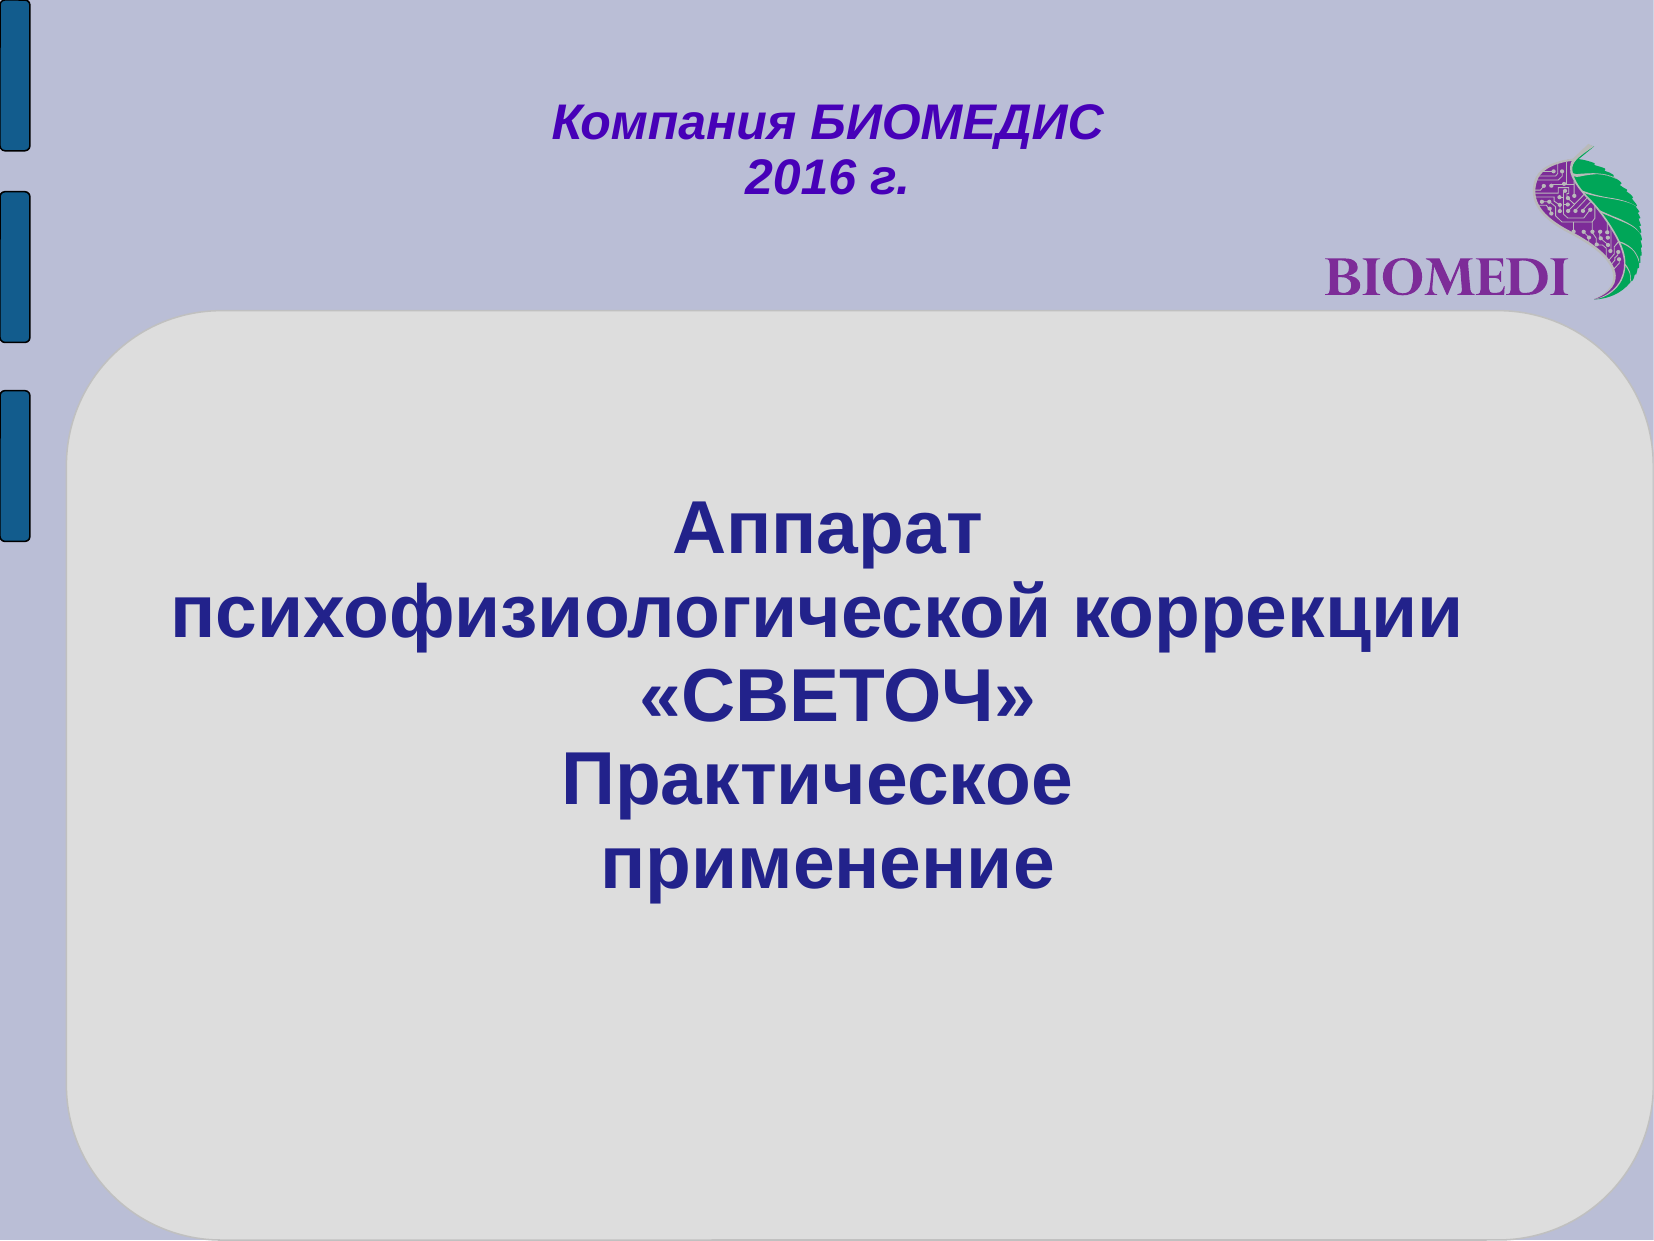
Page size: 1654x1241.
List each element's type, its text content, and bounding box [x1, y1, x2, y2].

picture [1322, 141, 1643, 306]
text_box Компания БИОМЕДИС 2016 г. [121, 91, 1534, 299]
text_box Аппарат психофизиологической коррекции «СВЕТОЧ» Практическое применение [121, 344, 1534, 1046]
